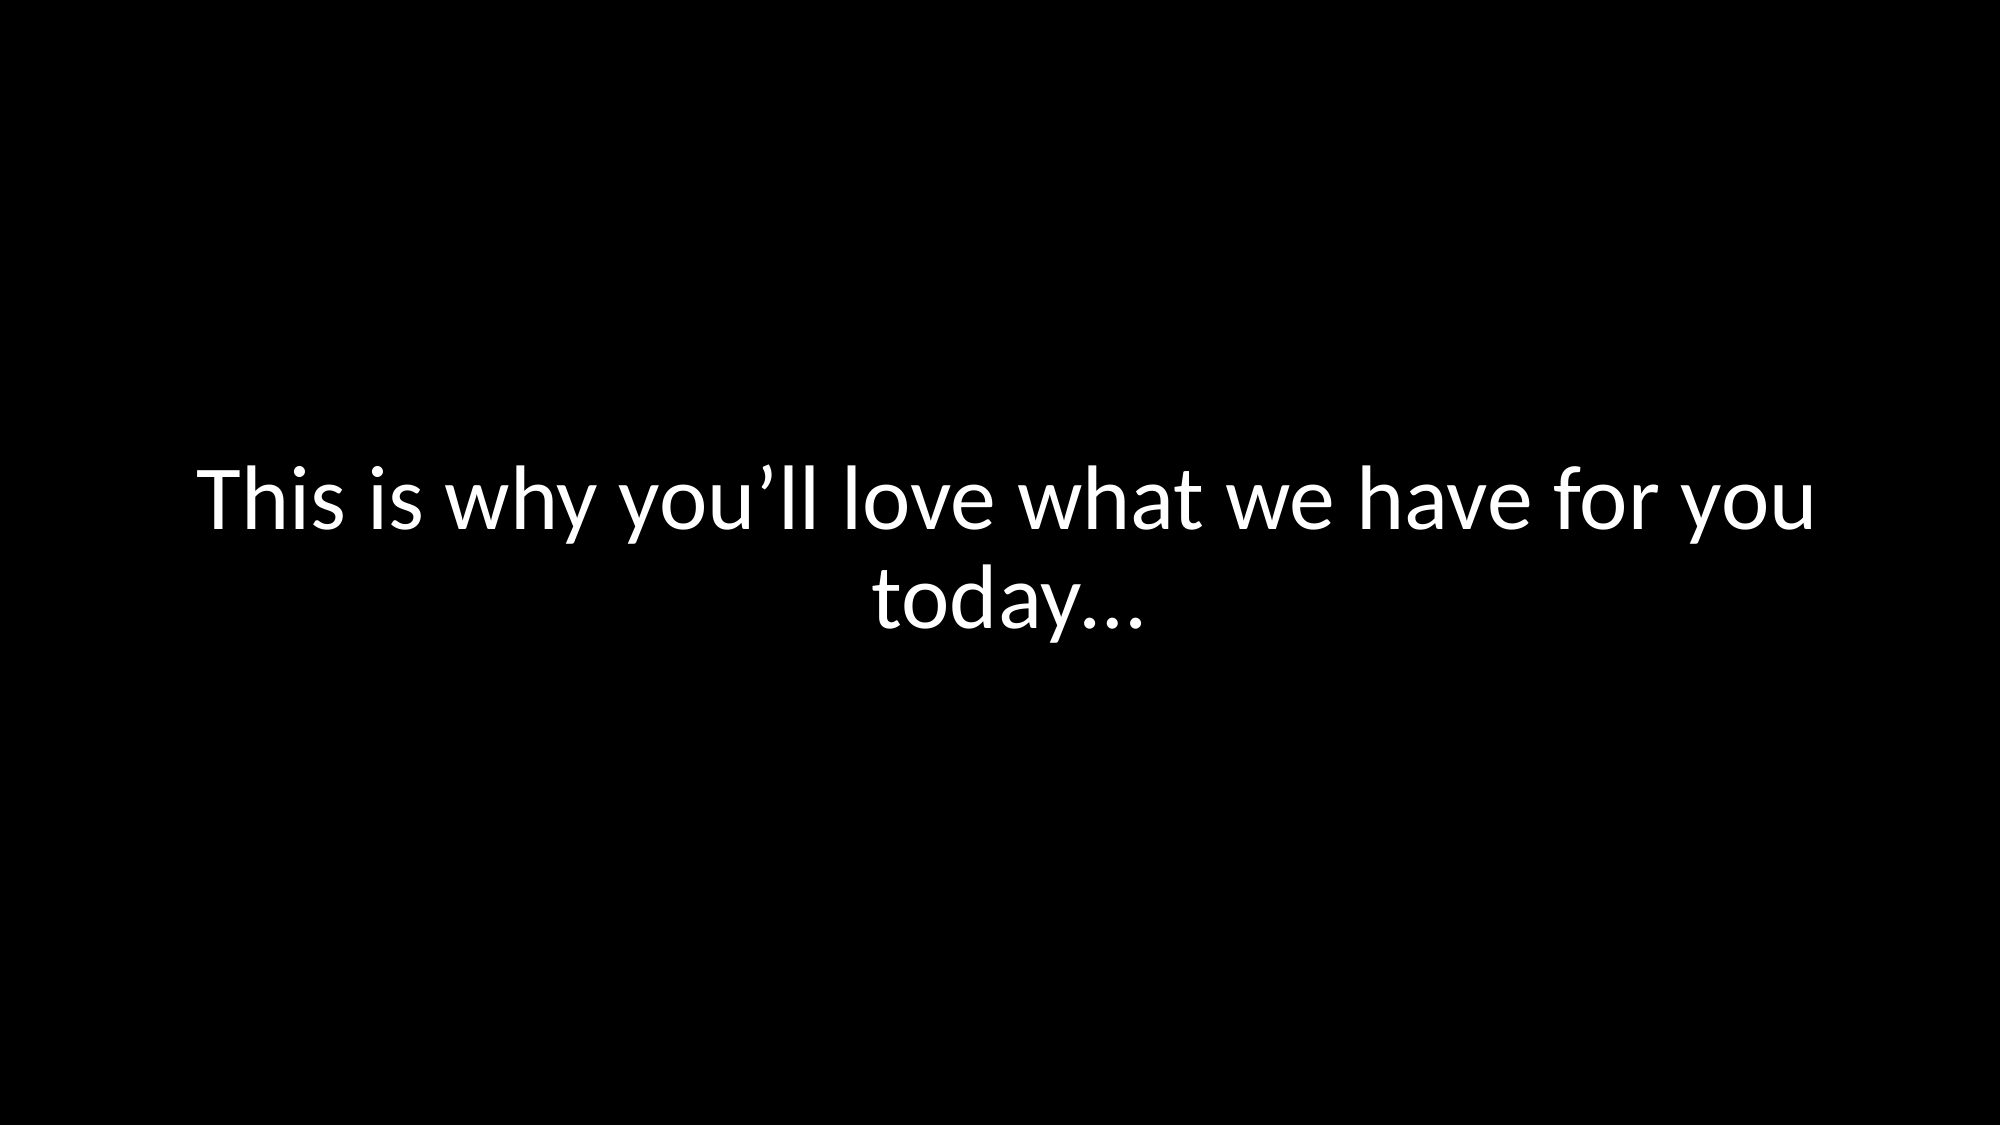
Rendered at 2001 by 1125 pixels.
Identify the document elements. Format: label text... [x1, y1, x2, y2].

list This is why you’ll love what we have for you today… [146, 442, 1872, 888]
